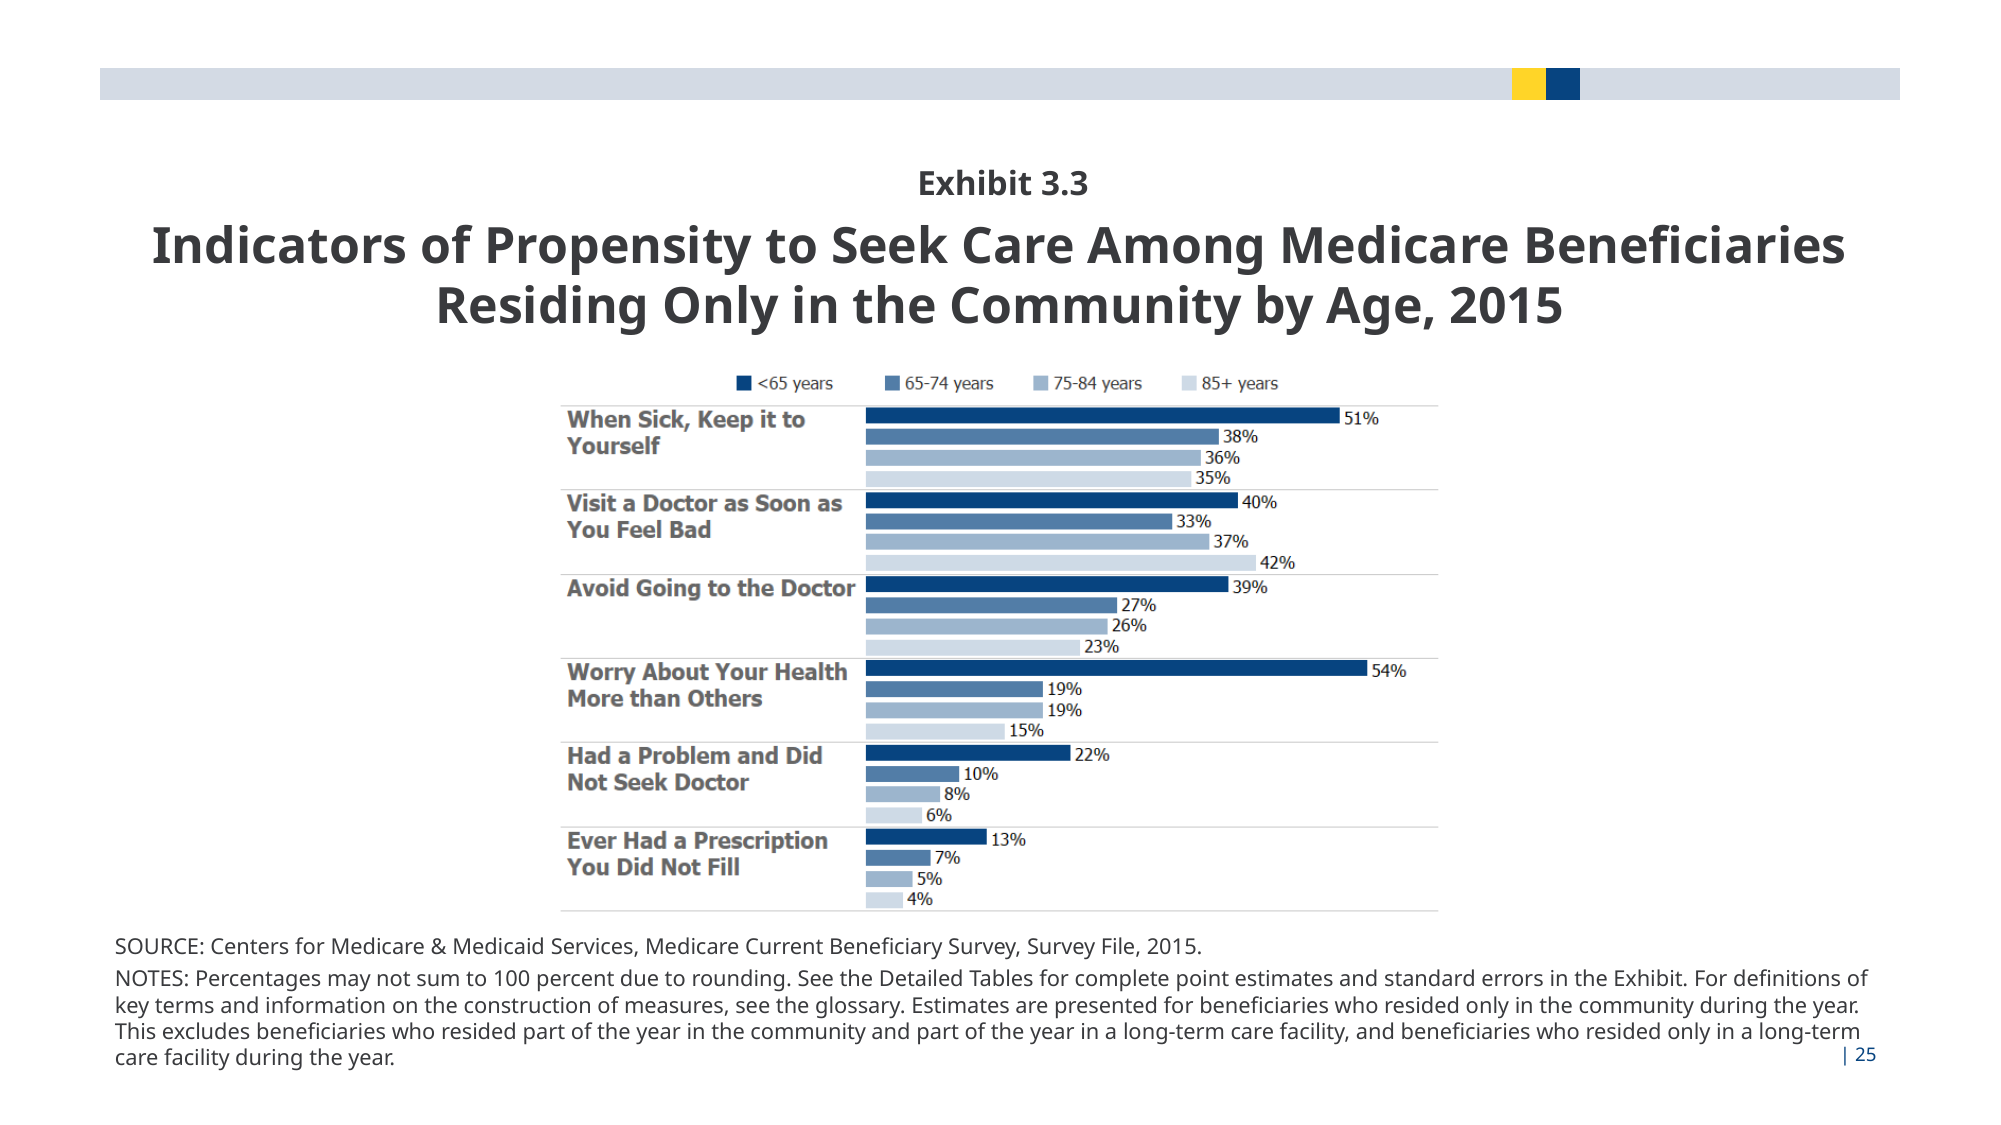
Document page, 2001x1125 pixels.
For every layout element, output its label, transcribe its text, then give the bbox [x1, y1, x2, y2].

list Indicators of Propensity to Seek Care Among Medicare Beneficiaries Residing Only in the Community by Age, 2015 [99, 213, 1900, 300]
picture [549, 364, 1451, 921]
title Exhibit 3.3 [99, 154, 1900, 213]
list SOURCE: Centers for Medicare & Medicaid Services, Medicare Current Beneficiary Survey, Survey File, 2015. NOTES: Percentages may not sum to 100 percent due to rounding. See the Detailed Tables for complete point estimates and standard errors in the Exhibit. For definitions of key terms and information on the construction of measures, see the glossary. Estimates are presented for beneficiaries who resided only in the community during the year. This excludes beneficiaries who resided part of the year in the community and part of the year in a long-term care facility, and beneficiaries who resided only in a long-term care facility during the year. [99, 924, 1900, 985]
